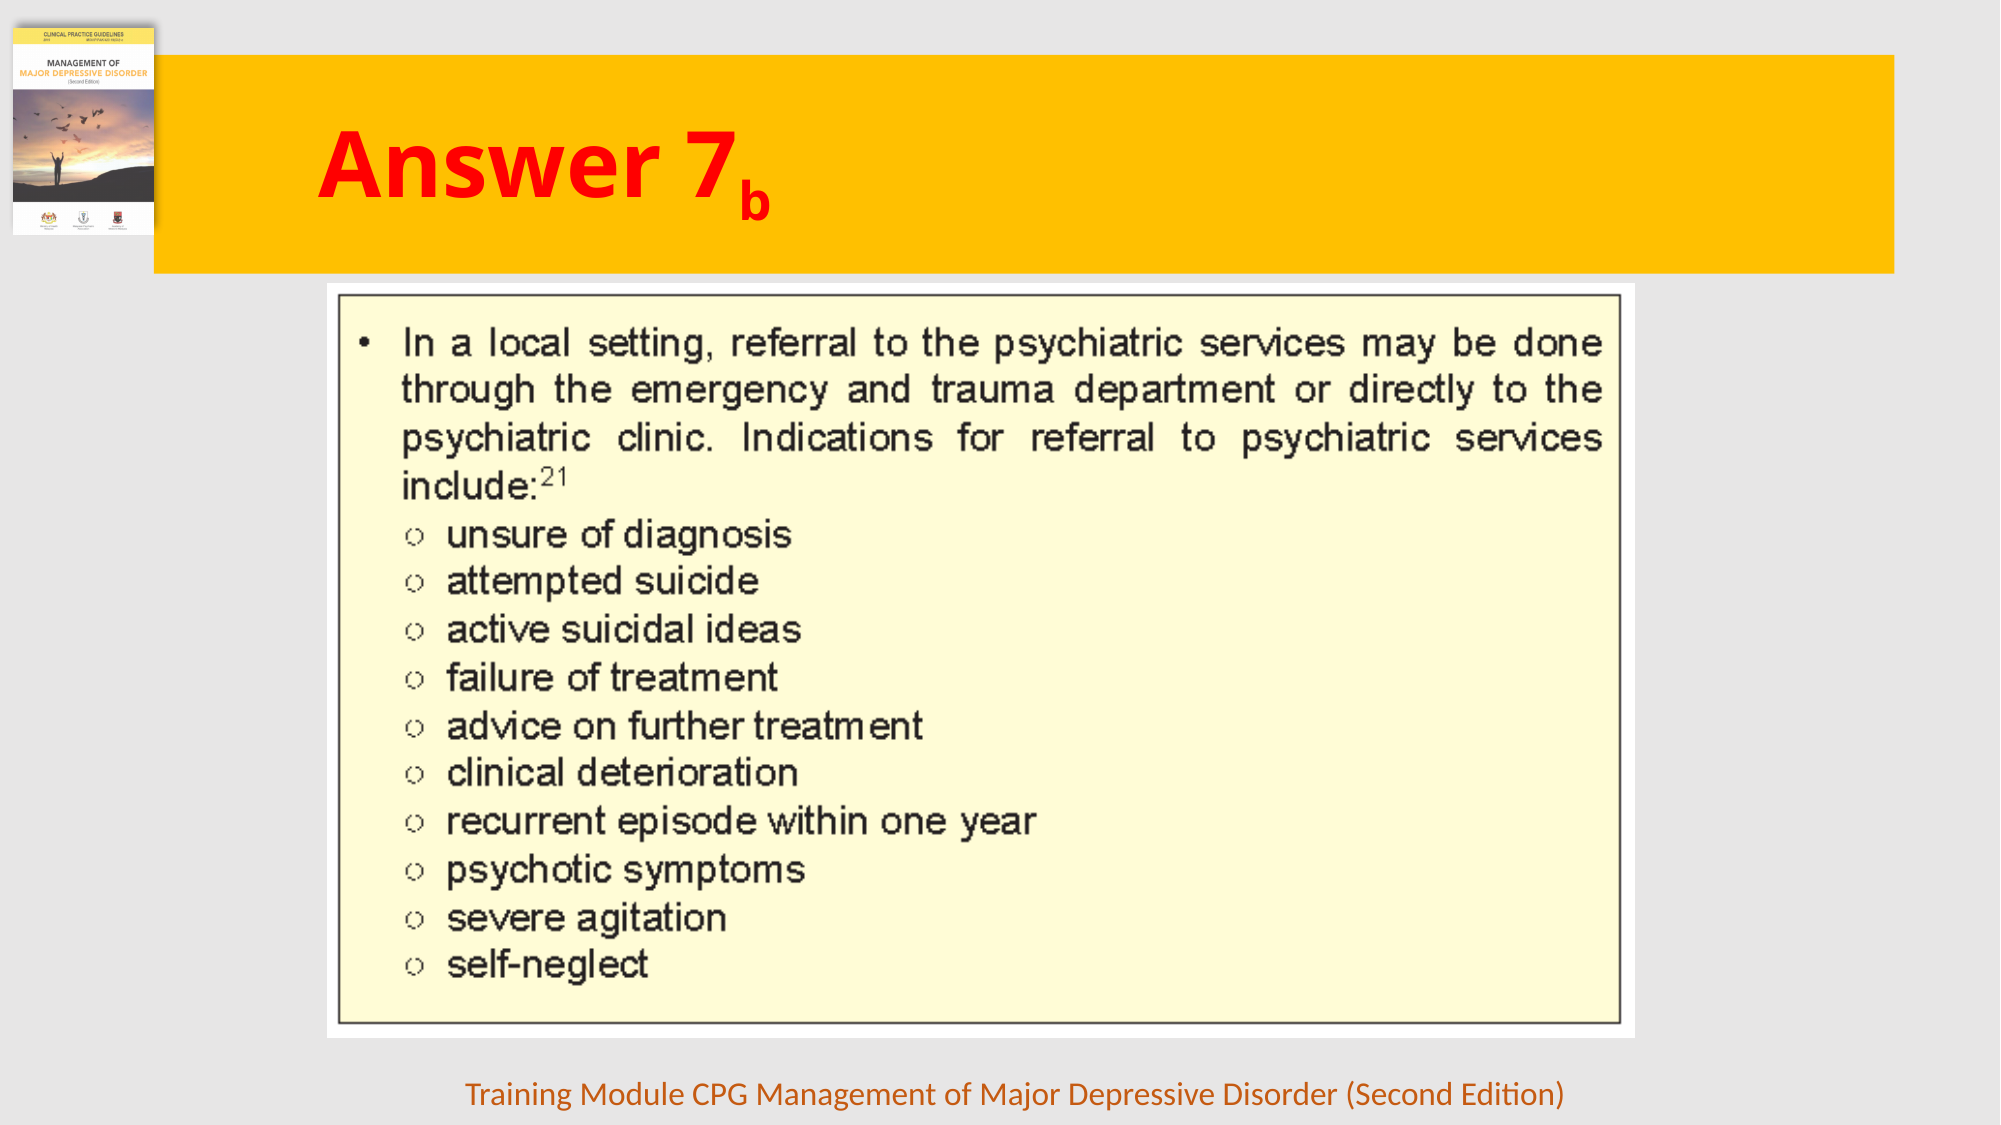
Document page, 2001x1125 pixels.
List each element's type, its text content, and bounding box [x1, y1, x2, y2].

title Answer 7b [153, 54, 1895, 274]
picture [327, 283, 1635, 1038]
text_box Training Module CPG Management of Major Depressive Disorder (Second Edition) [450, 1065, 1832, 1120]
picture [13, 28, 154, 235]
